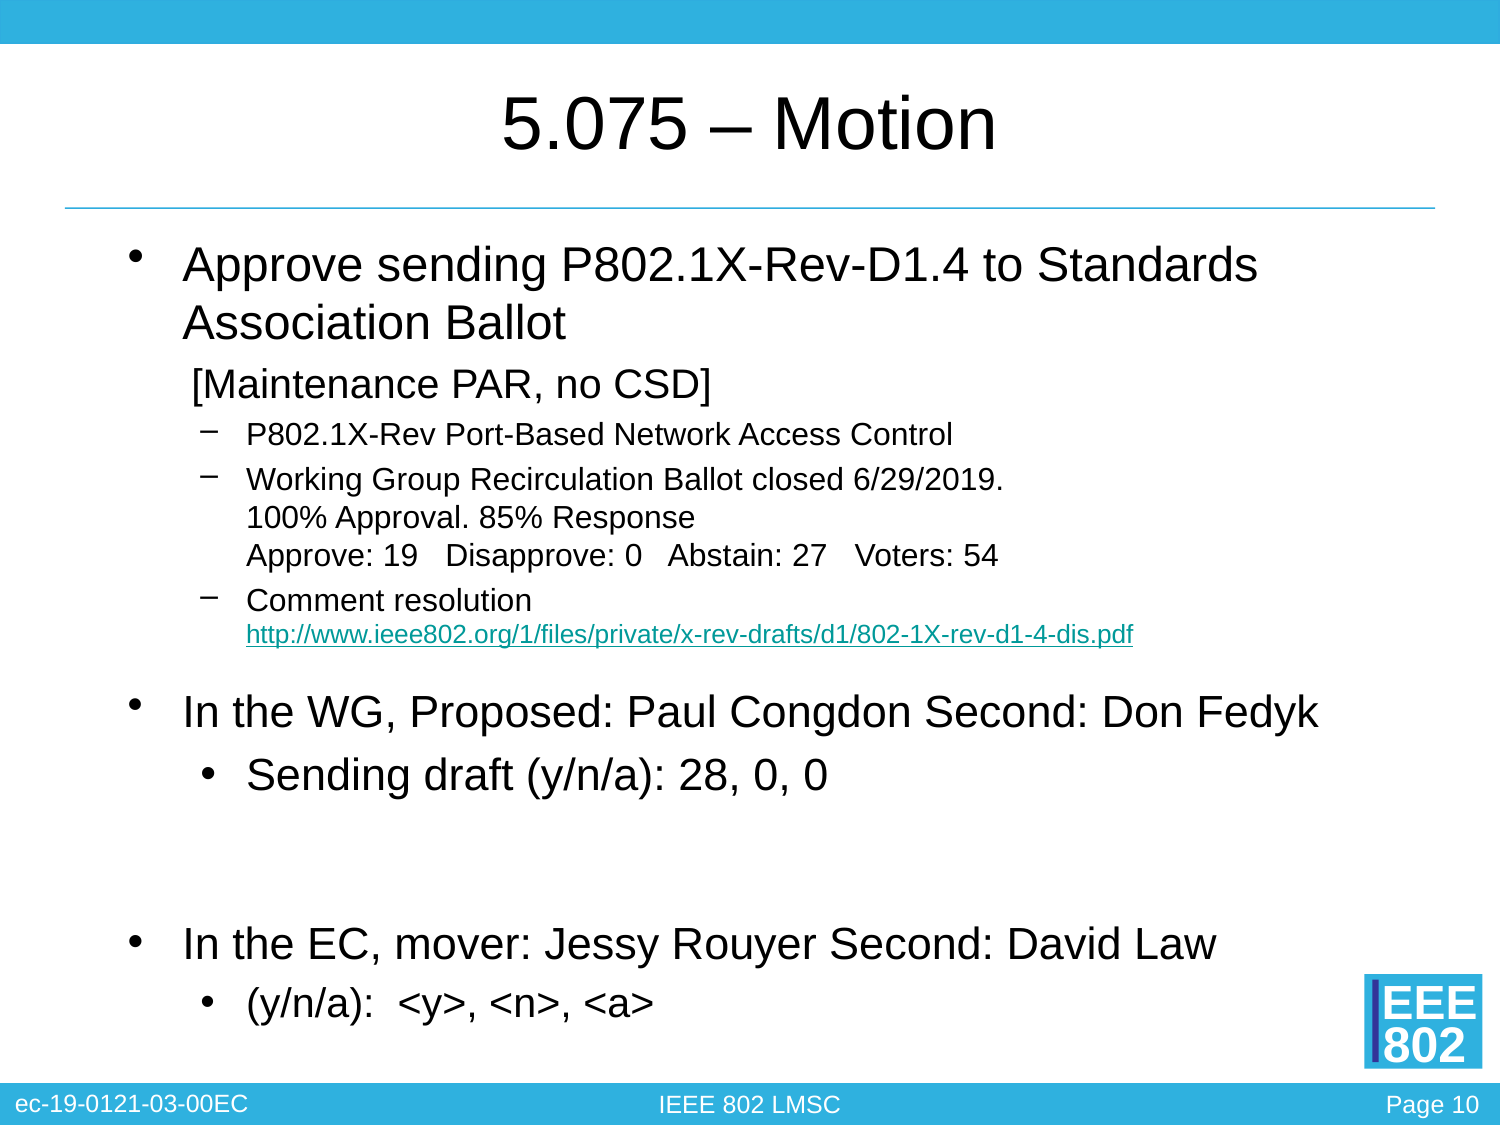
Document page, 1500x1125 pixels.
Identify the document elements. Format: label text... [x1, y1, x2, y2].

list Approve sending P802.1X-Rev-D1.4 to Standards Association Ballot [Maintenance PAR, no CSD] P802.1X-Rev Port-Based Network Access Control Working Group Recirculation Ballot closed 6/29/2019. 100% Approval. 85% Response Approve: 19 Disapprove: 0 Abstain: 27 Voters: 54 Comment resolution http://www.ieee802.org/1/files/private/x-rev-drafts/d1/802-1X-rev-d1-4-dis.pdf In the WG, Proposed: Paul Congdon Second: Don Fedyk Sending draft (y/n/a): 28, 0, 0 In the EC, mover: Jessy Rouyer Second: David Law (y/n/a): <y>, <n>, <a> [112, 224, 1388, 1035]
title 5.075 – Motion [112, 45, 1388, 196]
